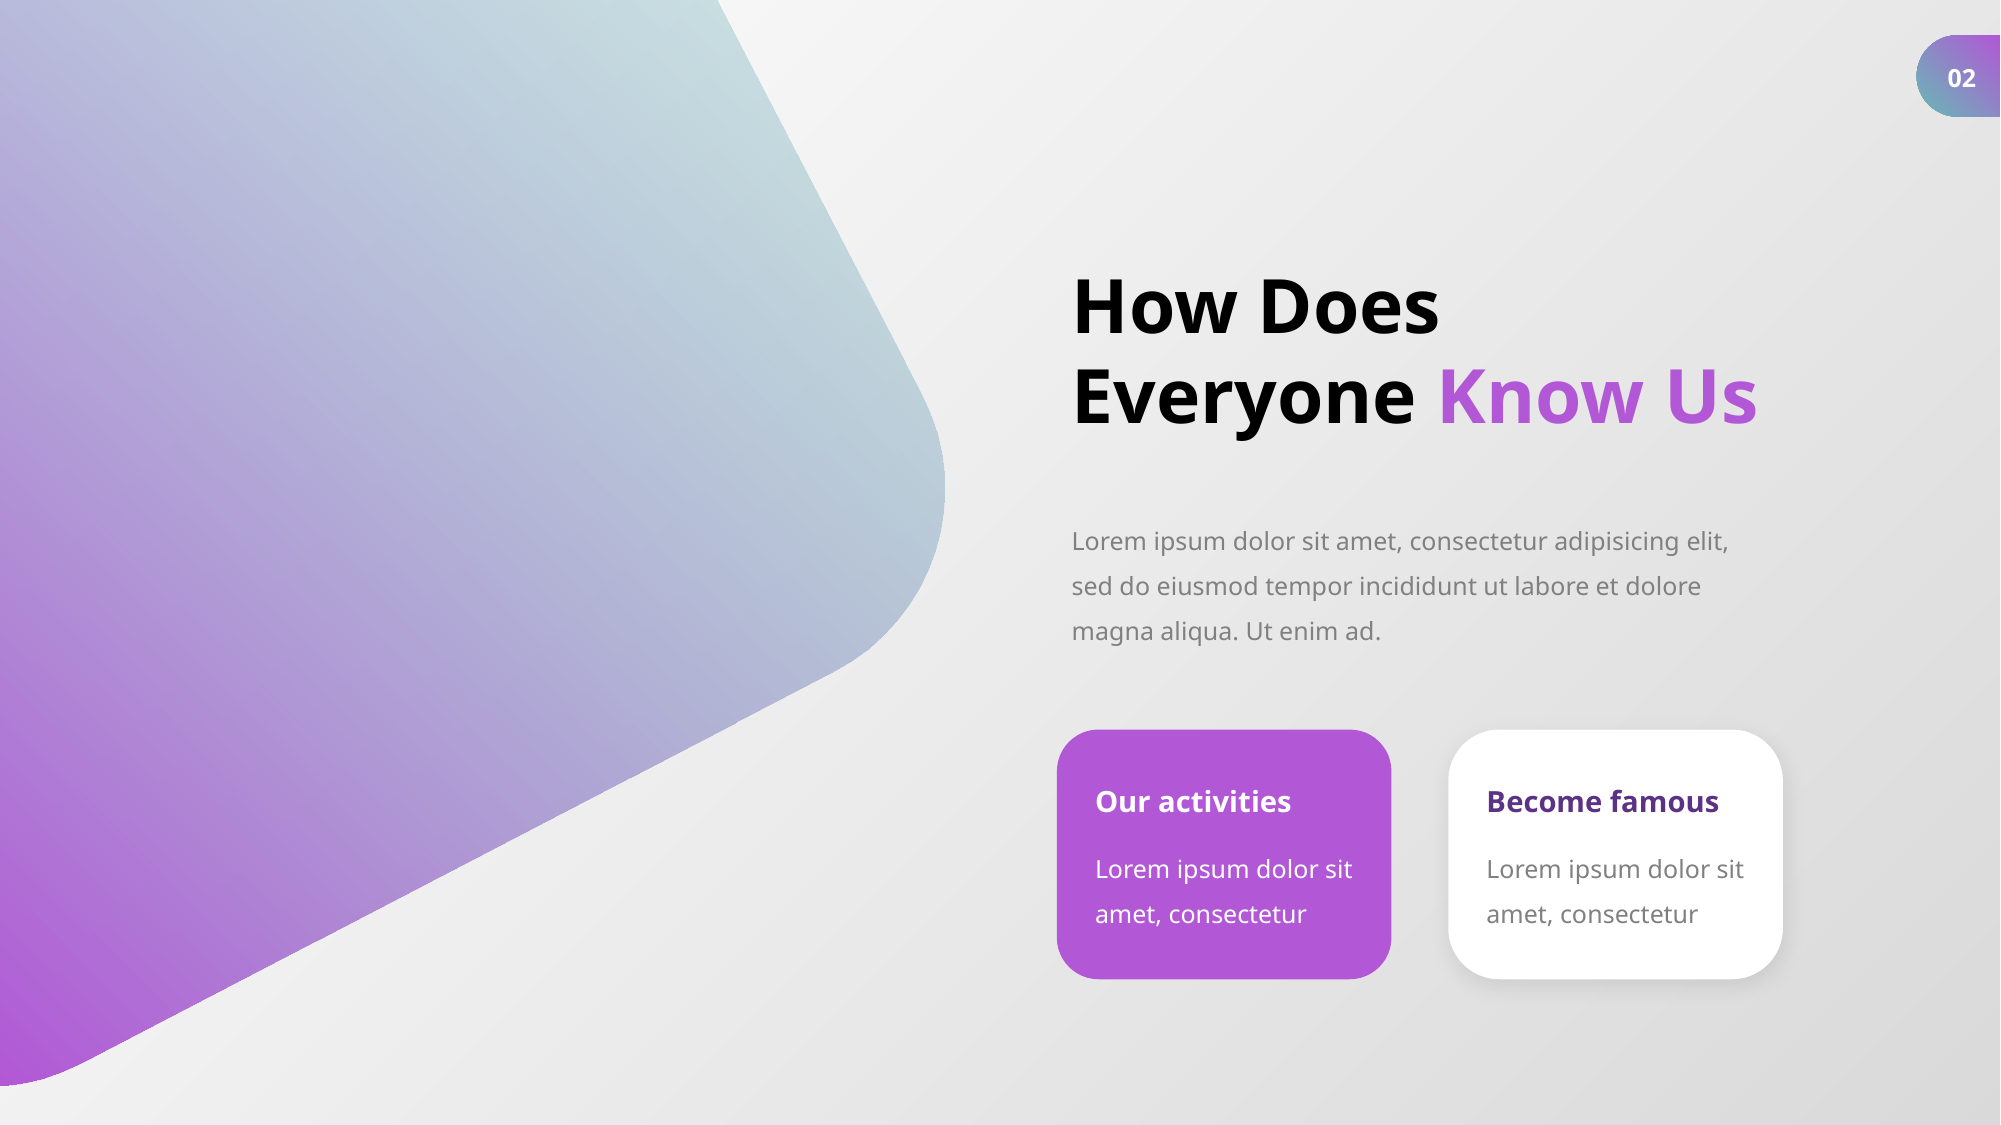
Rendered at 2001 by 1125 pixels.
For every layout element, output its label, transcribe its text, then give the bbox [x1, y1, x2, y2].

text_box Lorem ipsum dolor sit amet, consectetur [1080, 831, 1374, 936]
text_box Our activities [1080, 775, 1415, 826]
text_box Lorem ipsum dolor sit amet, consectetur adipisicing elit, sed do eiusmod tempor incididunt ut labore et dolore magna aliqua. Ut enim ad. [1056, 503, 1765, 653]
text_box [1055, 728, 1393, 981]
picture [0, 0, 957, 1086]
text_box 02 [1845, 55, 1991, 101]
text_box How Does Everyone Know Us [1056, 250, 1802, 446]
text_box [1921, 34, 2000, 118]
text_box Become famous [1471, 775, 1807, 826]
text_box Lorem ipsum dolor sit amet, consectetur [1471, 831, 1807, 936]
text_box [1447, 728, 1784, 981]
